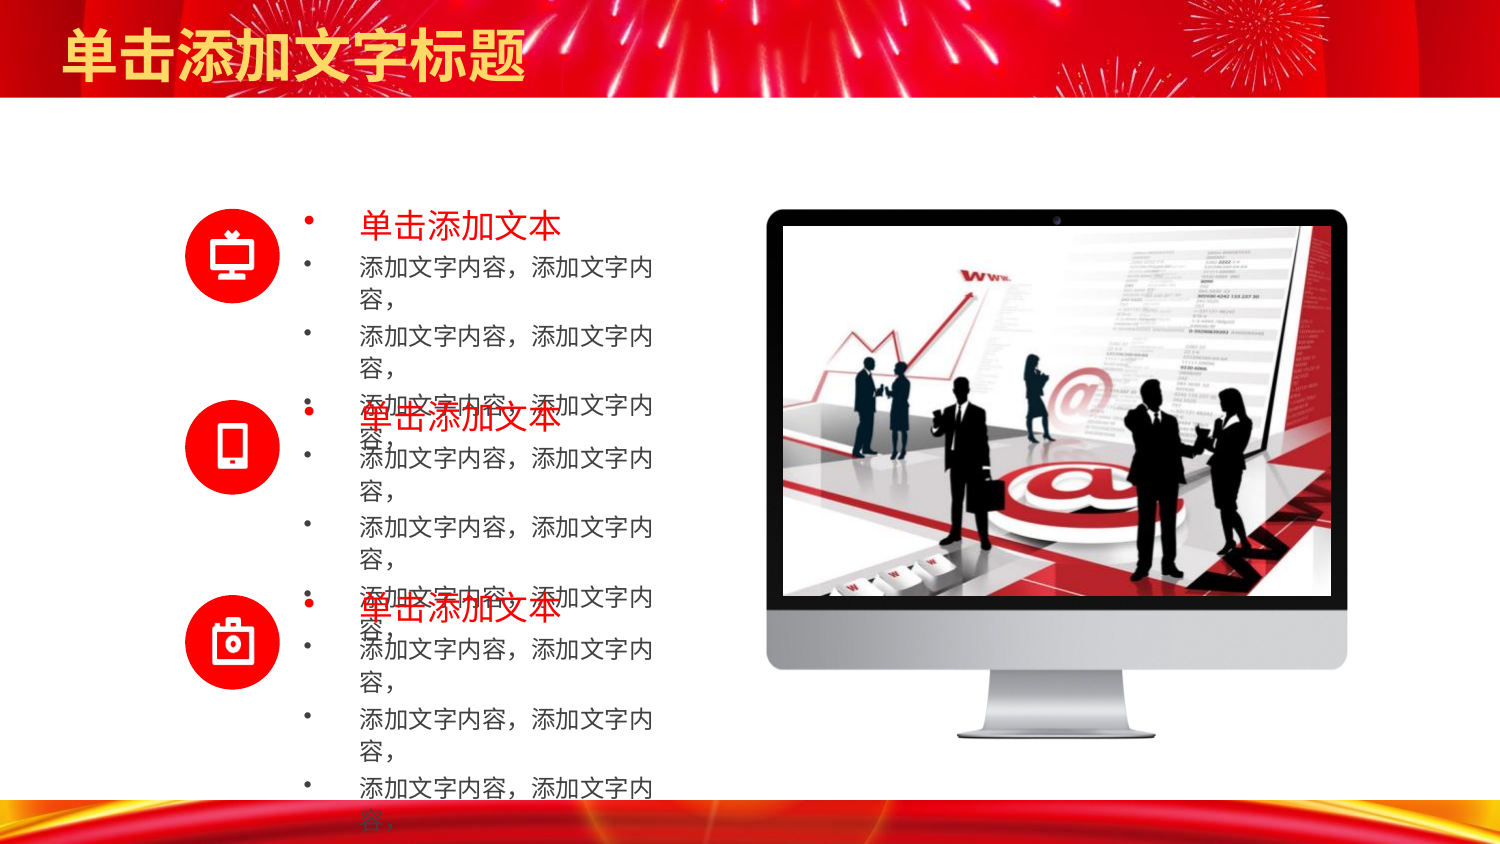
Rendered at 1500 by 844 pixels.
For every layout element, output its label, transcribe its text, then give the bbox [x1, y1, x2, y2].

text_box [185, 400, 280, 495]
picture [749, 197, 1362, 753]
text_box 单击添加文本 [288, 579, 627, 624]
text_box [185, 595, 280, 690]
text_box 单击添加文本 [288, 196, 627, 241]
text_box 添加文字内容，添加文字内容， 添加文字内容，添加文字内容， 添加文字内容，添加文字内容， [288, 624, 717, 749]
text_box 添加文字内容，添加文字内容， 添加文字内容，添加文字内容， 添加文字内容，添加文字内容， [288, 433, 717, 557]
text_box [185, 208, 280, 304]
picture [0, 800, 1500, 844]
picture [0, 0, 1500, 97]
text_box 单击添加文本 [288, 388, 627, 433]
text_box 添加文字内容，添加文字内容， 添加文字内容，添加文字内容， 添加文字内容，添加文字内容， [288, 241, 717, 366]
